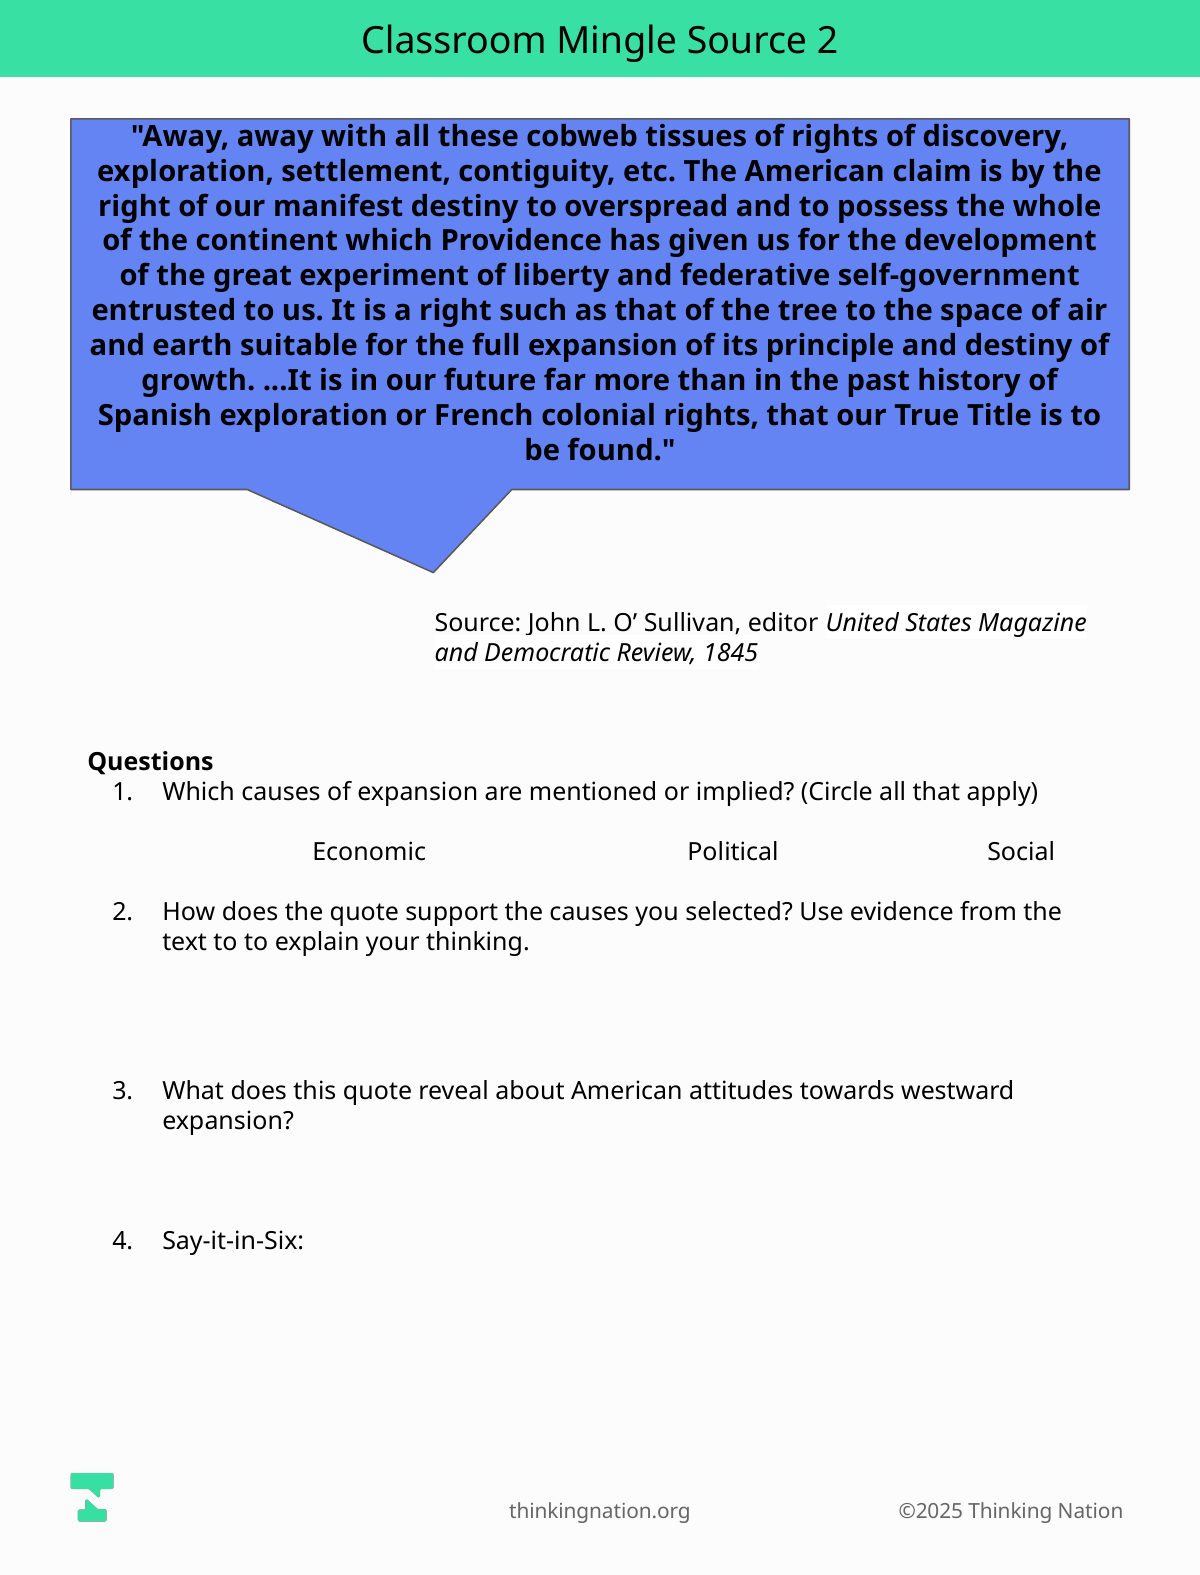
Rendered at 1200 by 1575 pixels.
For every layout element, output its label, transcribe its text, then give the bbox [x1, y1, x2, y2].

picture [58, 1463, 126, 1531]
text_box Classroom Mingle Source 2 [0, 0, 1200, 77]
text_box Questions Which causes of expansion are mentioned or implied? (Circle all that apply) Economic Political Social How does the quote support the causes you selected? Use evidence from the text to to explain your thinking. What does this quote reveal about American attitudes towards westward expansion? Say-it-in-Six: [72, 730, 1128, 1262]
text_box "Away, away with all these cobweb tissues of rights of discovery, exploration, settlement, contiguity, etc. The American claim is by the right of our manifest destiny to overspread and to possess the whole of the continent which Providence has given us for the development of the great experiment of liberty and federative self-government entrusted to us. It is a right such as that of the tree to the space of air and earth suitable for the full expansion of its principle and destiny of growth. ...It is in our future far more than in the past history of Spanish exploration or French colonial rights, that our True Title is to be found." [70, 118, 1130, 573]
text_box thinkingnation.org [457, 1483, 742, 1532]
text_box Source: John L. O’ Sullivan, editor United States Magazine and Democratic Review, 1845 [419, 591, 1110, 679]
text_box ©2025 Thinking Nation [854, 1483, 1139, 1532]
